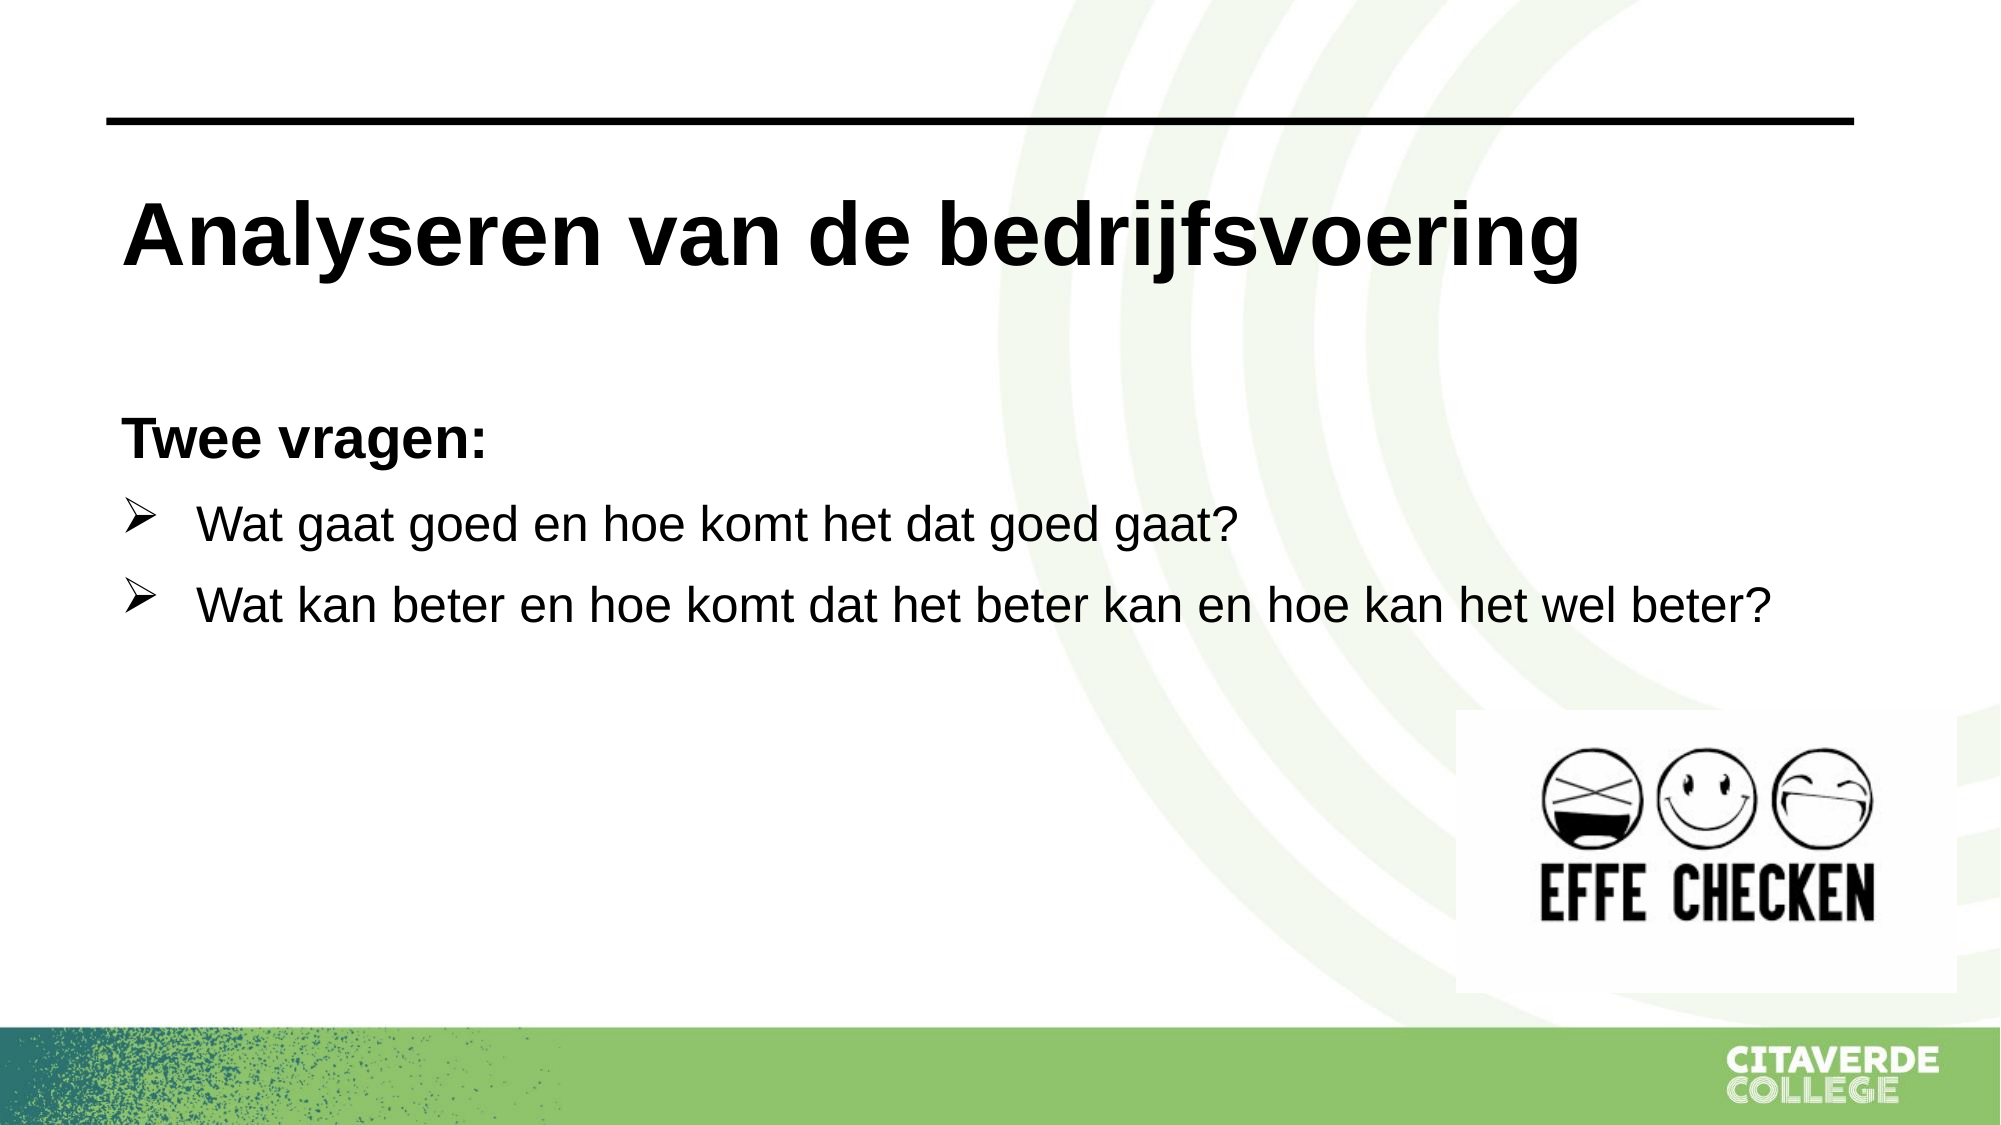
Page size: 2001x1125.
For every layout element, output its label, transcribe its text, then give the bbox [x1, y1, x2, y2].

title Analyseren van de bedrijfsvoering [106, 117, 1855, 366]
list Twee vragen: Wat gaat goed en hoe komt het dat goed gaat? Wat kan beter en hoe komt dat het beter kan en hoe kan het wel beter? [106, 392, 1855, 965]
picture [0, 0, 2001, 1125]
